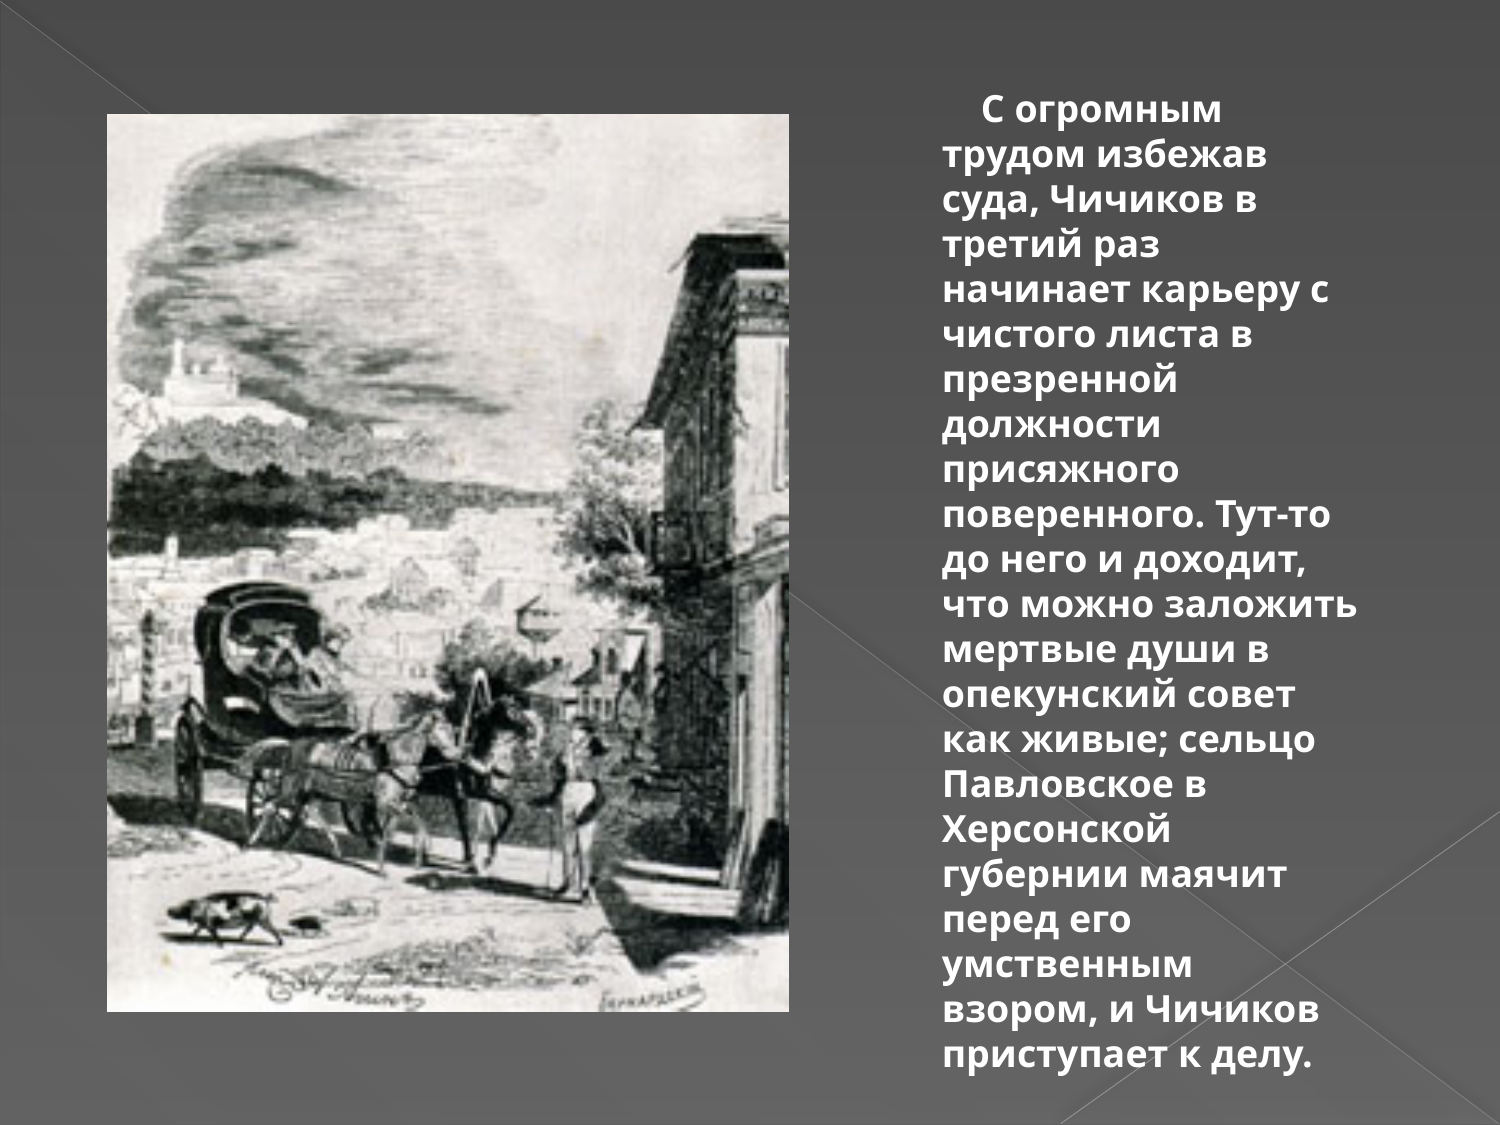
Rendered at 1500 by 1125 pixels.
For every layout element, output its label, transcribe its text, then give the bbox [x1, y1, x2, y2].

picture [106, 114, 790, 1012]
text_box С огромным трудом избежав суда, Чичиков в третий раз начинает карьеру с чистого листа в презренной должности присяжного поверенного. Тут-то до него и доходит, что можно заложить мертвые души в опекунский совет как живые; сельцо Павловское в Херсонской губернии маячит перед его умственным взором, и Чичиков приступает к делу. [927, 78, 1373, 1083]
